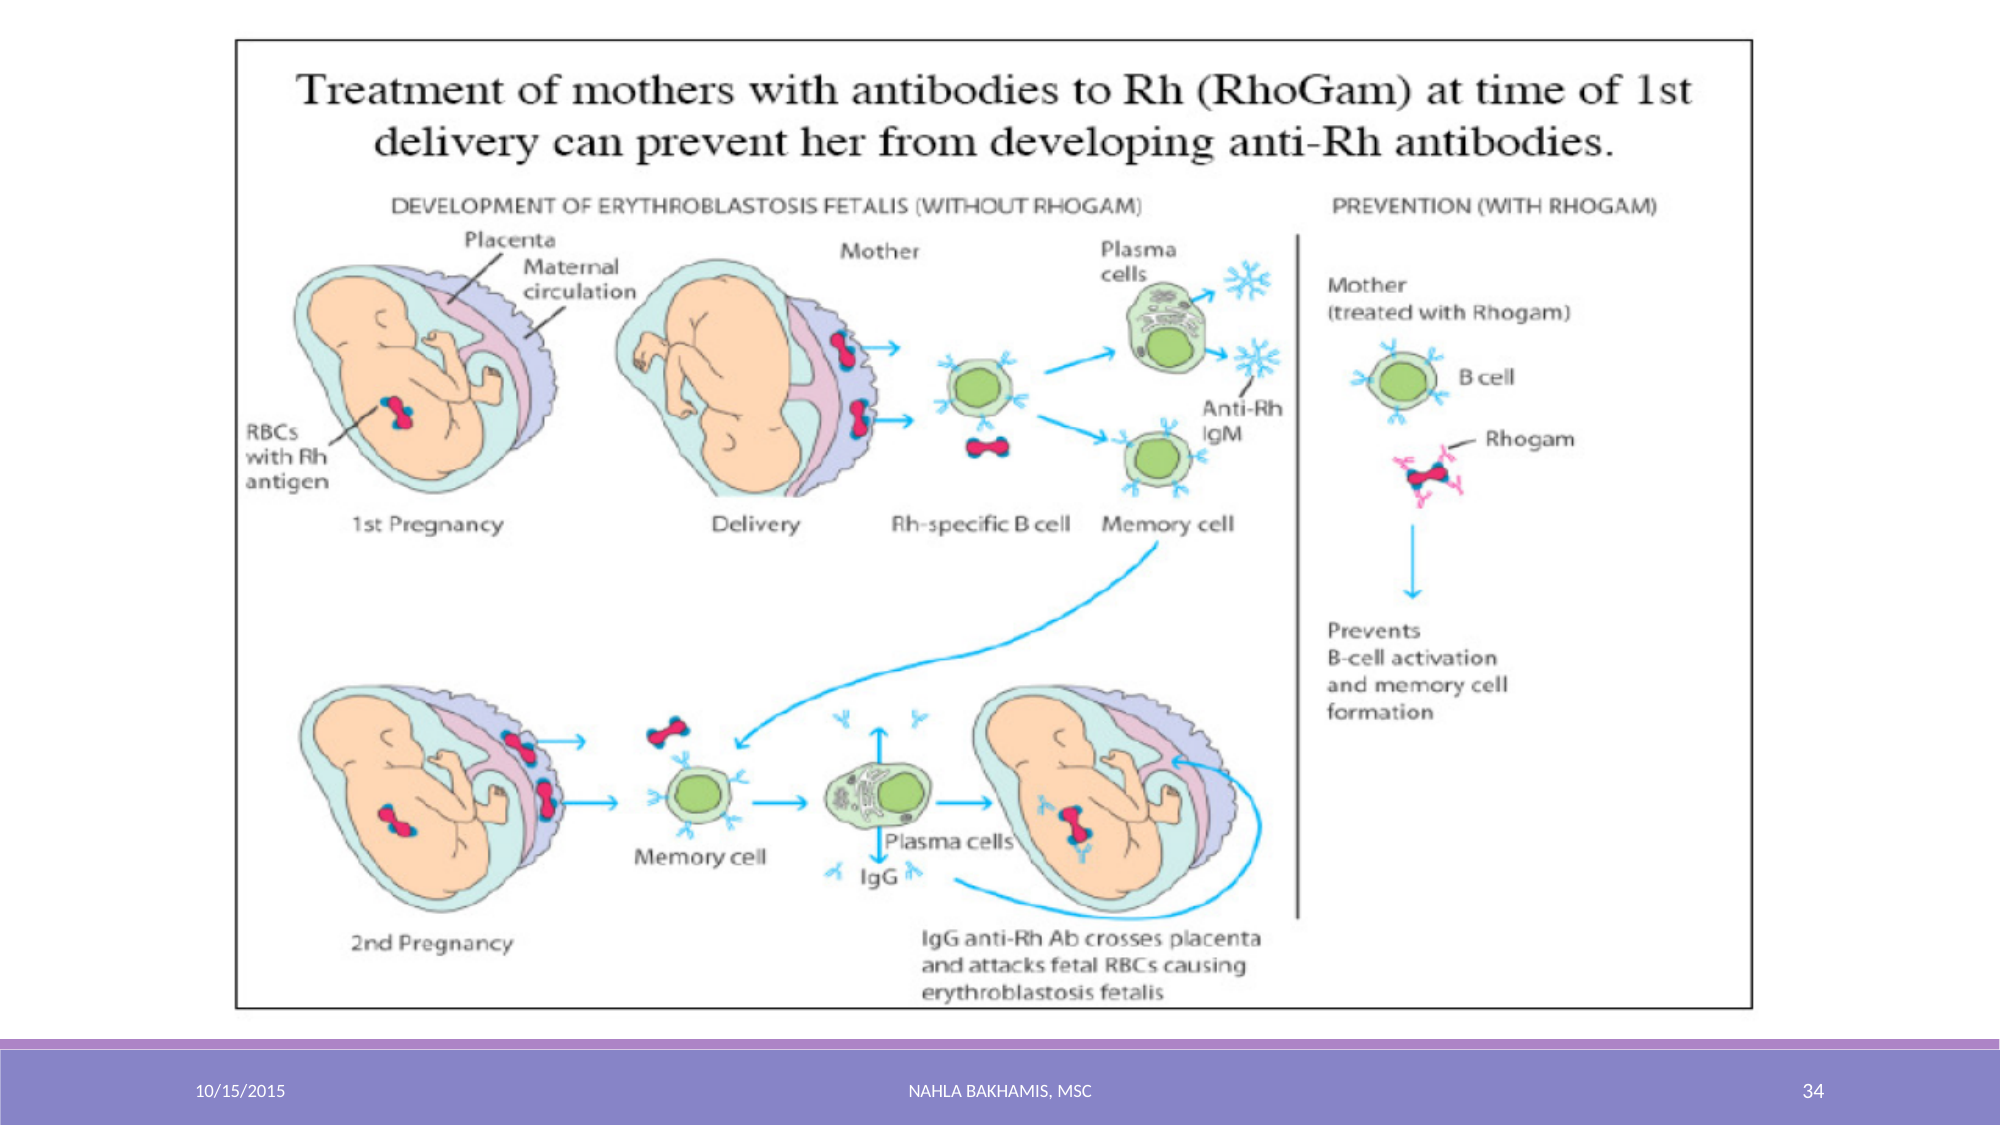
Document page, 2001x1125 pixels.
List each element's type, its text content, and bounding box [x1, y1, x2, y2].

footer NAHLA BAKHAMIS, MSc [604, 1059, 1396, 1120]
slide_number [180, 1059, 586, 1120]
picture [220, 24, 1780, 1026]
slide_number 34 [1624, 1059, 1840, 1120]
